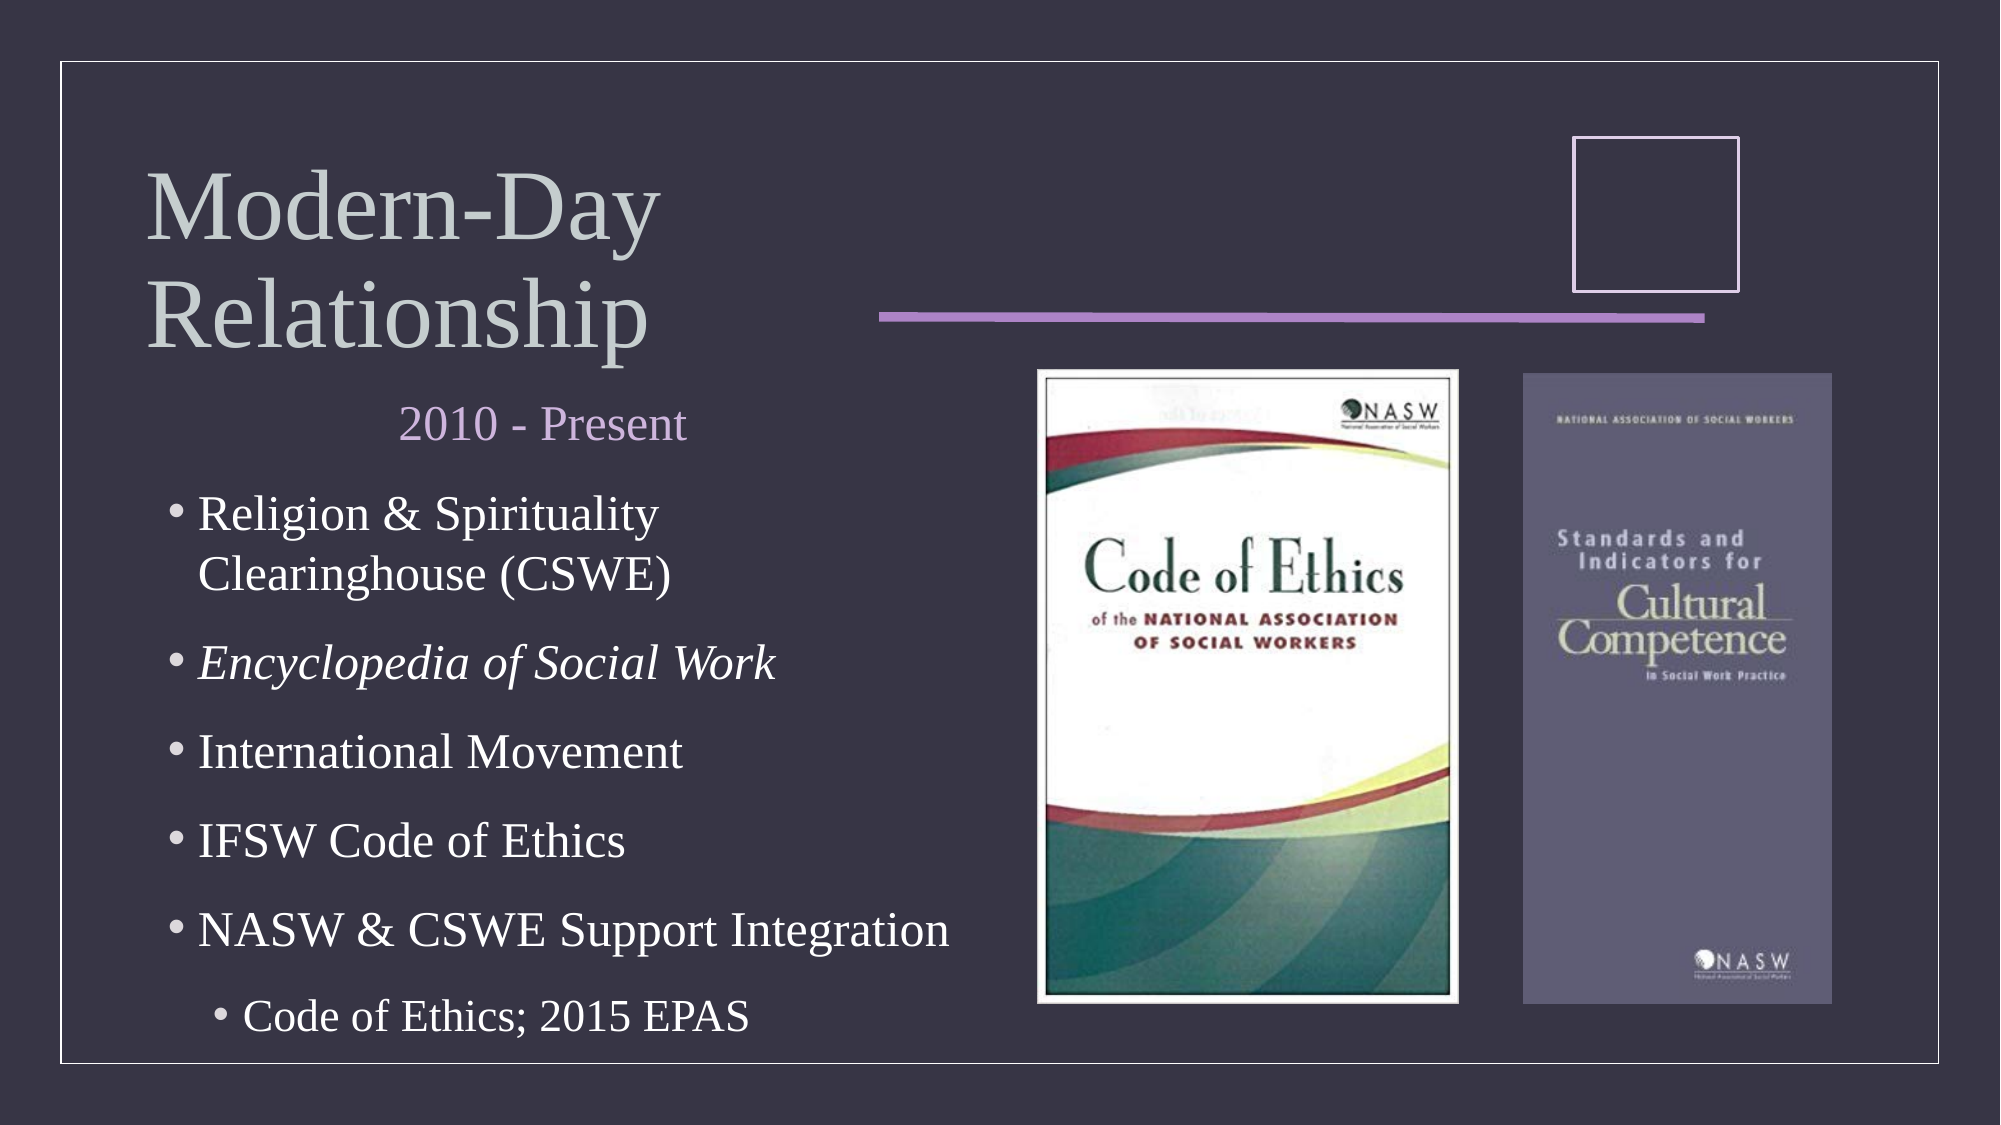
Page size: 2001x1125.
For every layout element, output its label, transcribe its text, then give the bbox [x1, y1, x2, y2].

picture [1523, 373, 1832, 1004]
title Modern-Day Relationship [130, 148, 1781, 374]
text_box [879, 137, 1739, 319]
picture [1037, 369, 1459, 1004]
list Religion & Spirituality Clearinghouse (CSWE) Encyclopedia of Social Work International Movement IFSW Code of Ethics NASW & CSWE Support Integration Code of Ethics; 2015 EPAS [152, 472, 973, 1060]
list 2010 - Present [152, 367, 933, 472]
